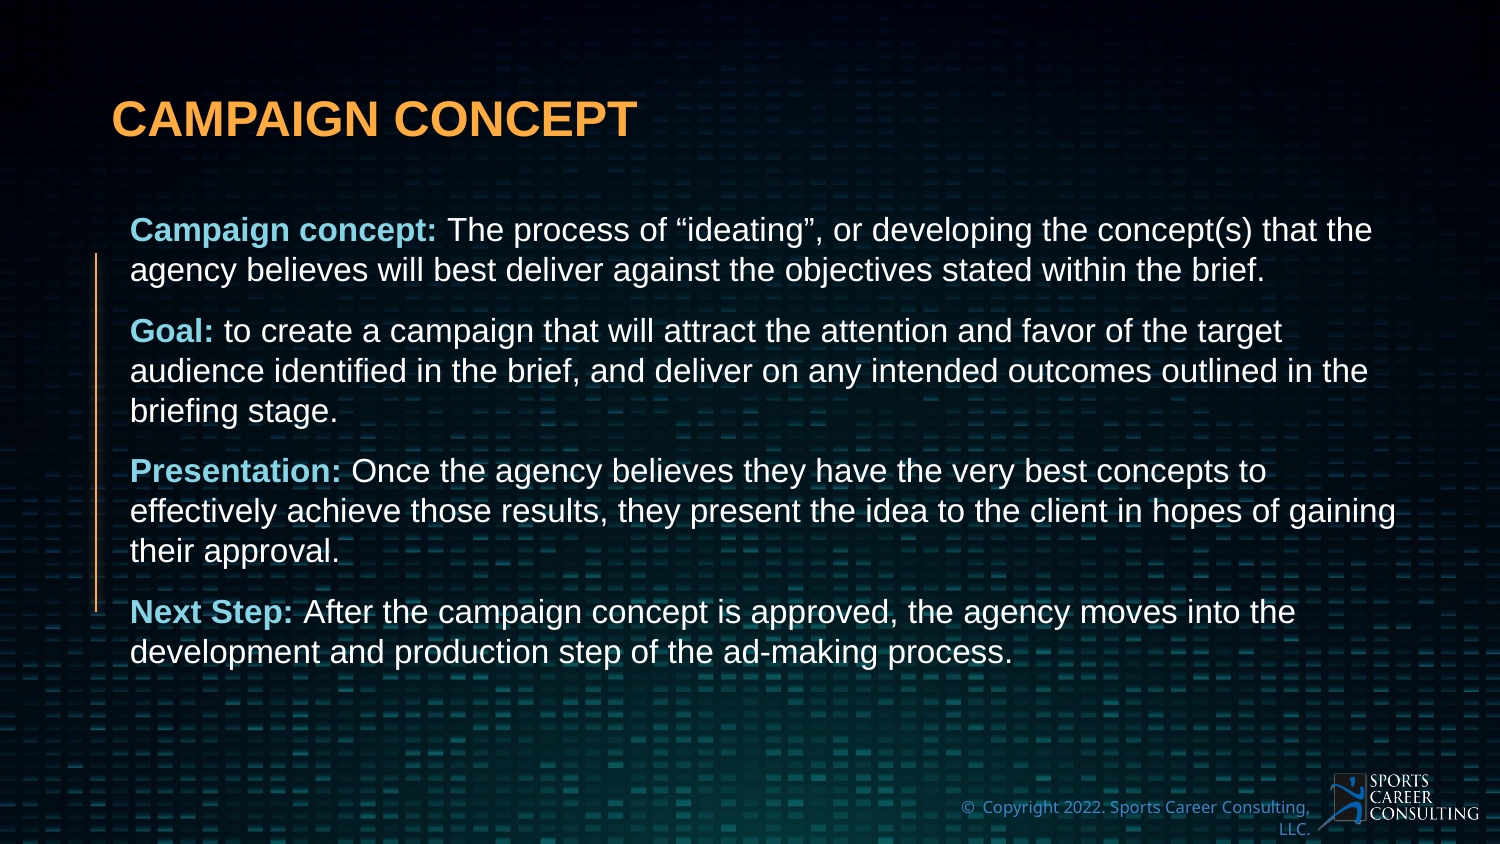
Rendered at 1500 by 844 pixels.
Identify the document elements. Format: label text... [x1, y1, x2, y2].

title CAMPAIGN CONCEPT [96, 34, 1350, 162]
text_box © Copyright 2022. Sports Career Consulting, LLC. [914, 769, 1326, 844]
list Campaign concept: The process of “ideating”, or developing the concept(s) that the agency believes will best deliver against the objectives stated within the brief. Goal: to create a campaign that will attract the attention and favor of the target audience identified in the brief, and deliver on any intended outcomes outlined in the briefing stage. Presentation: Once the agency believes they have the very best concepts to effectively achieve those results, they present the idea to the client in hopes of gaining their approval. Next Step: After the campaign concept is approved, the agency moves into the development and production step of the ad-making process. [114, 193, 1419, 810]
picture [0, 0, 1500, 844]
